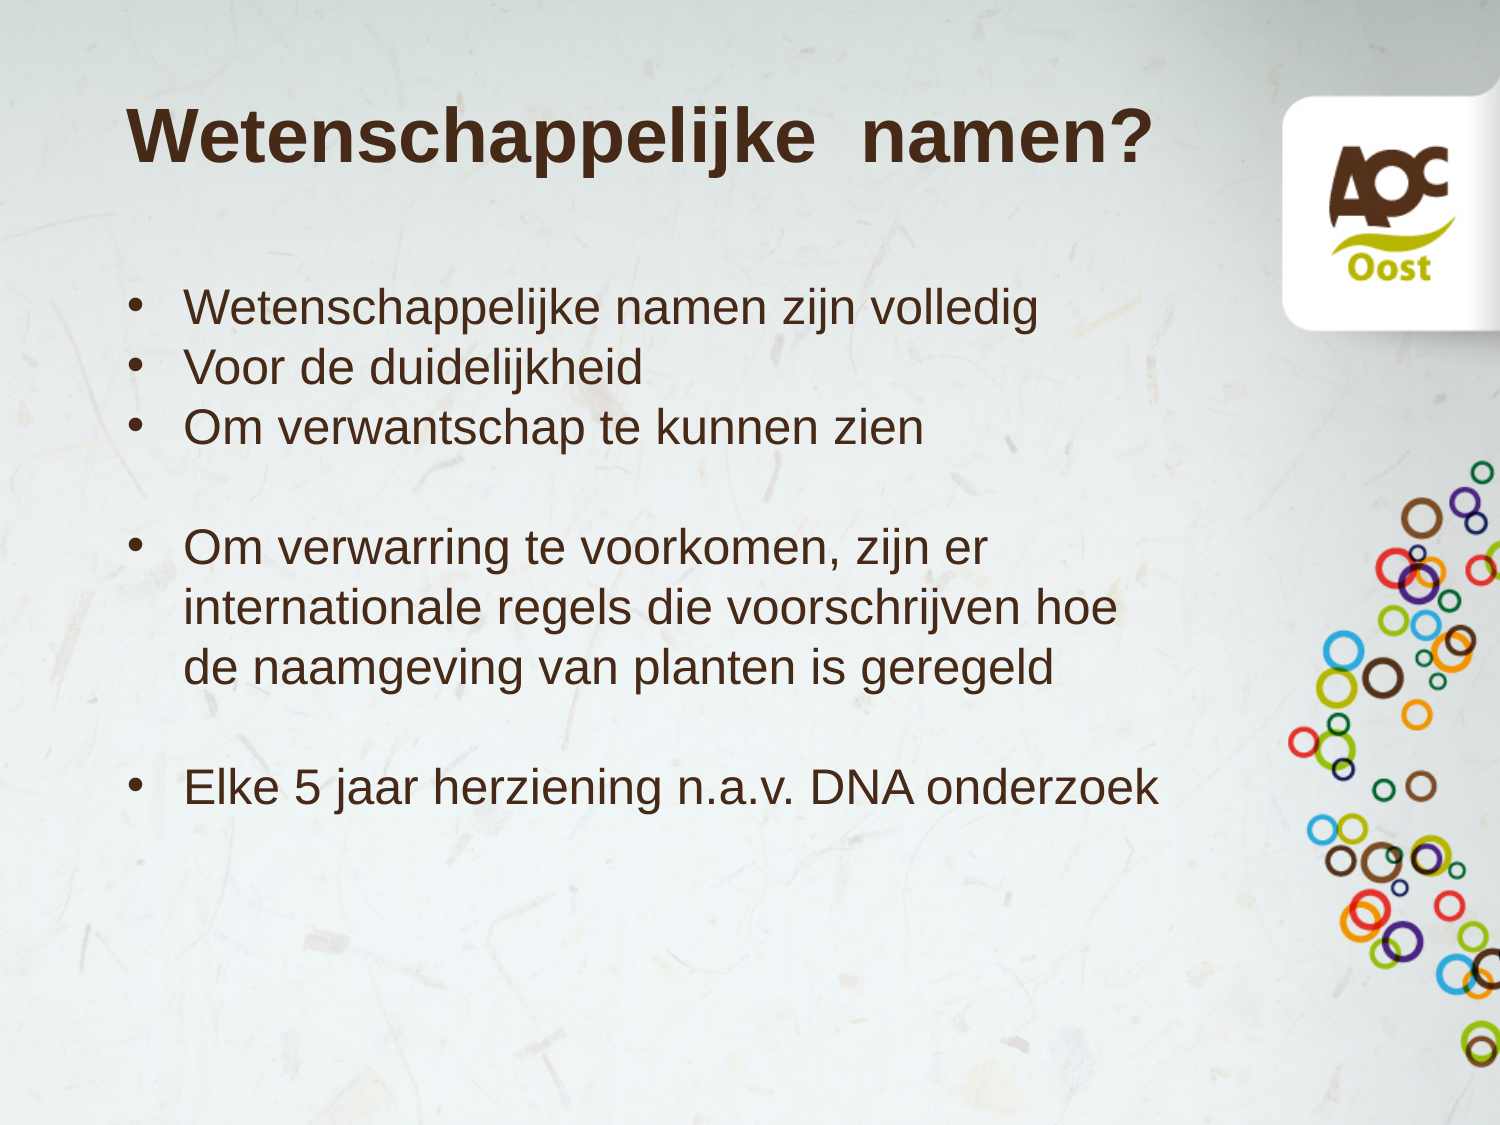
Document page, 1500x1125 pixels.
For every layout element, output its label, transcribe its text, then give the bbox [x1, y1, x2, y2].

picture [0, 0, 1500, 1125]
subtitle Wetenschappelijke namen zijn volledig Voor de duidelijkheid Om verwantschap te kunnen zien Om verwarring te voorkomen, zijn er internationale regels die voorschrijven hoe de naamgeving van planten is geregeld Elke 5 jaar herziening n.a.v. DNA onderzoek [112, 267, 1199, 1012]
title Wetenschappelijke namen? [112, 78, 1199, 256]
